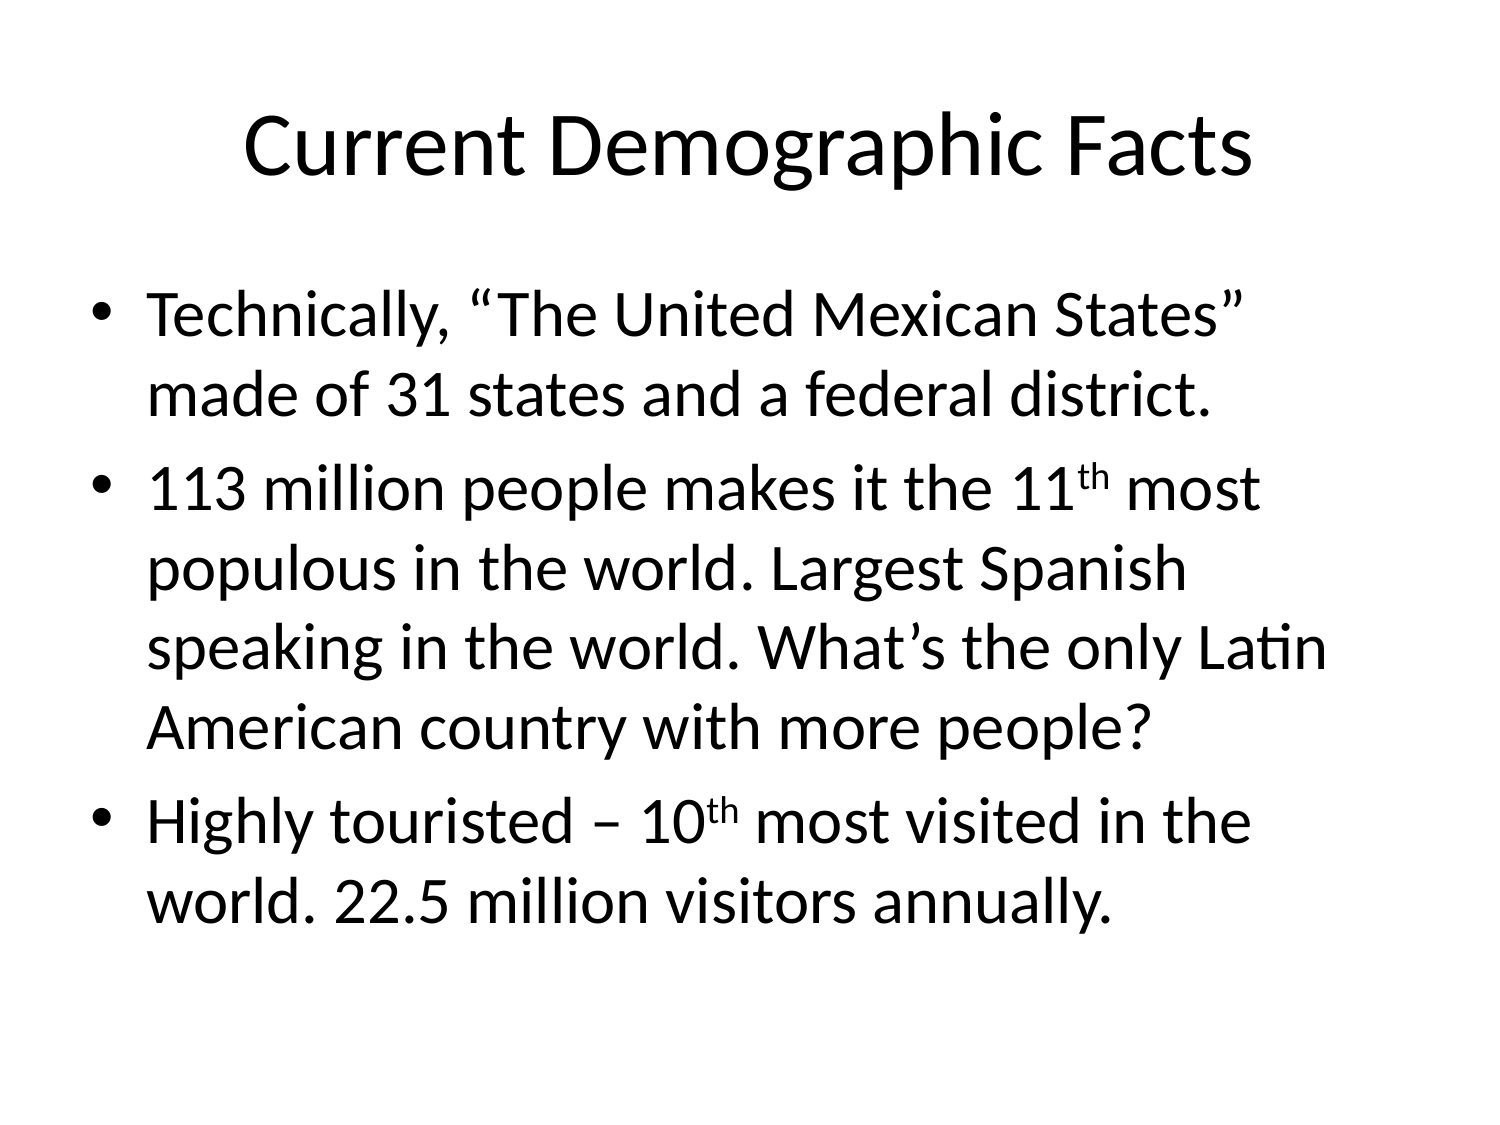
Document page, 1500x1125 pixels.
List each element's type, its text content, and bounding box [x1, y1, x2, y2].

list Technically, “The United Mexican States” made of 31 states and a federal district. 113 million people makes it the 11th most populous in the world. Largest Spanish speaking in the world. What’s the only Latin American country with more people? Highly touristed – 10th most visited in the world. 22.5 million visitors annually. [75, 262, 1425, 1005]
title Current Demographic Facts [75, 45, 1425, 233]
